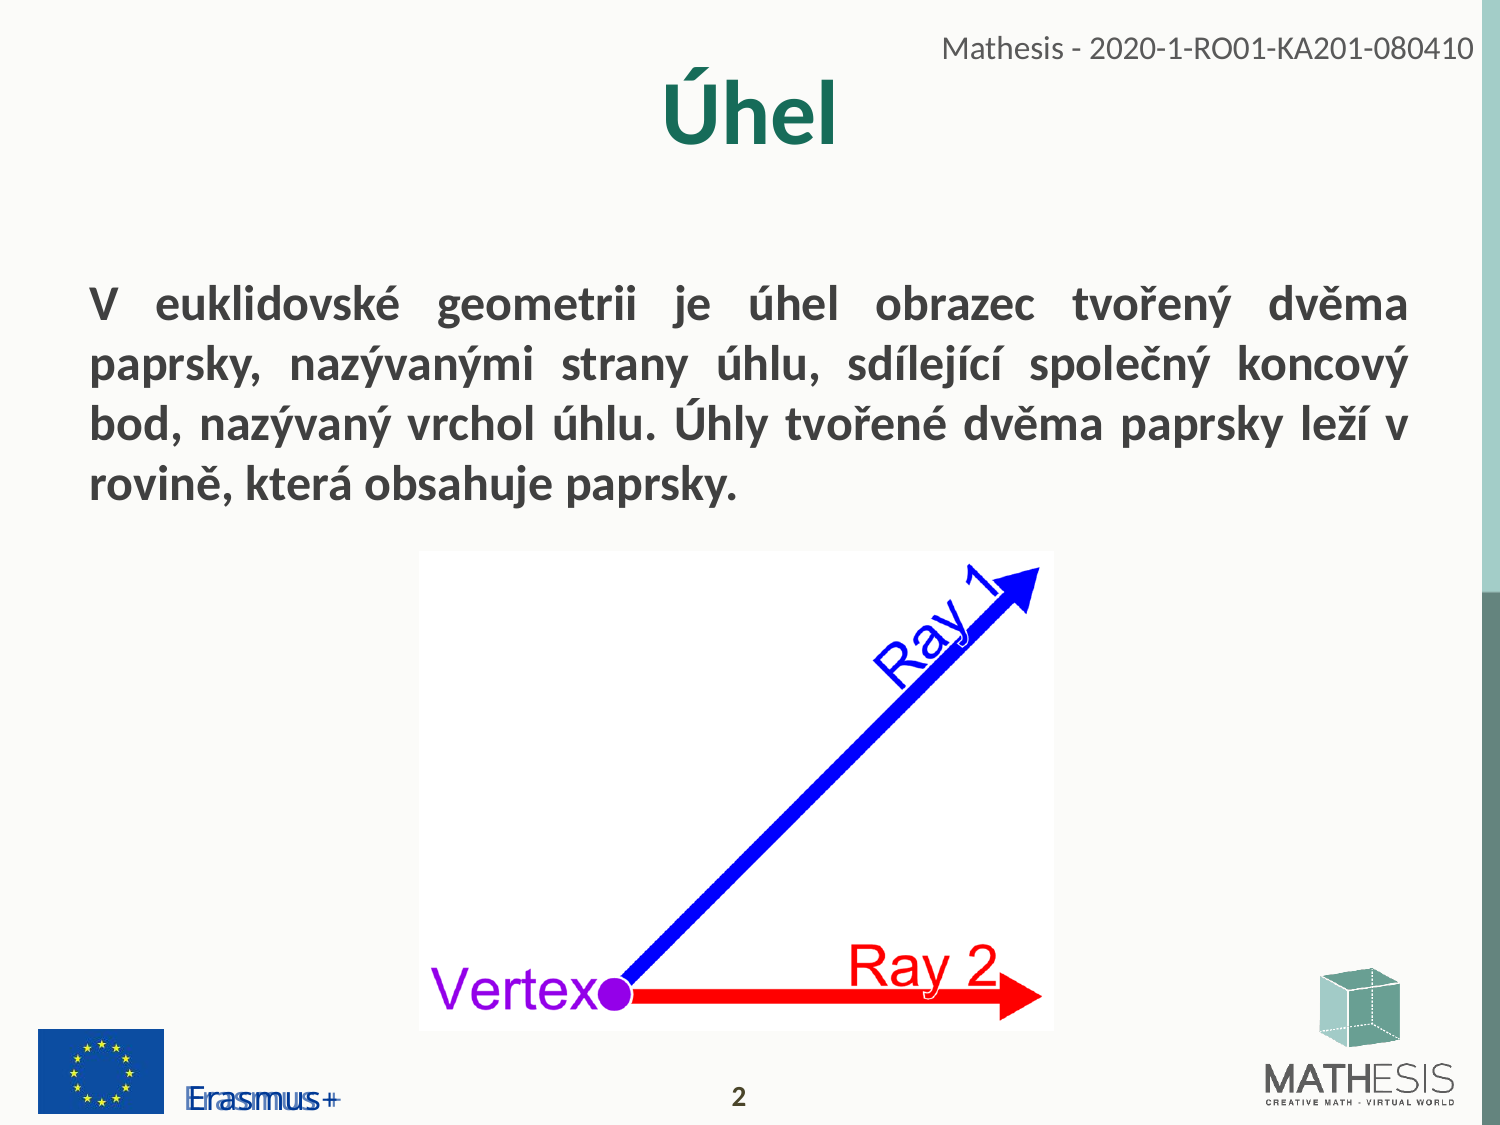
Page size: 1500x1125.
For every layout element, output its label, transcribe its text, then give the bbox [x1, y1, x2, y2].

list V euklidovské geometrii je úhel obrazec tvořený dvěma paprsky, nazývanými strany úhlu, sdílející společný koncový bod, nazývaný vrchol úhlu. Úhly tvořené dvěma paprsky leží v rovině, která obsahuje paprsky. [75, 262, 1425, 1005]
title Úhel [75, 45, 1425, 233]
picture [38, 1029, 164, 1114]
picture [418, 551, 1054, 1031]
